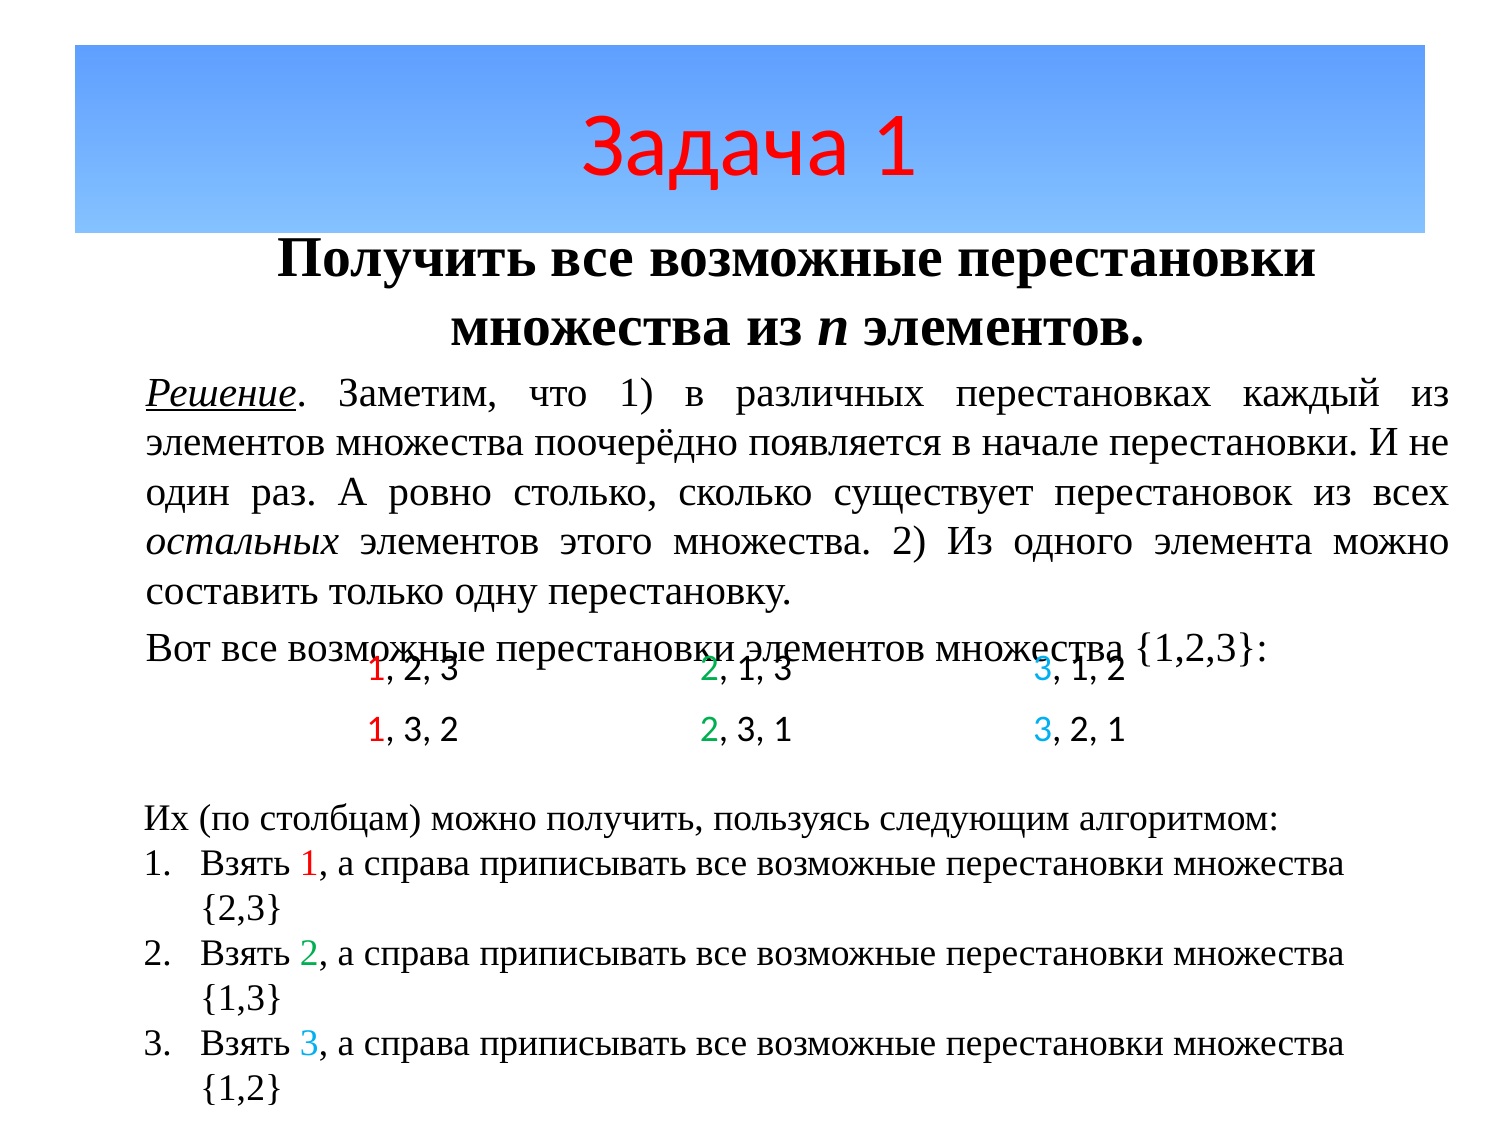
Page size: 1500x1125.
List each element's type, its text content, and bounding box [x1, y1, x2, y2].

table_cell 1, 3, 2 [246, 705, 579, 766]
table_header 1, 2, 3 [246, 645, 579, 705]
list Получить все возможные перестановки множества из n элементов. Решение. Заметим, что 1) в различных перестановках каждый из элементов множества поочерёдно появляется в начале перестановки. И не один раз. А ровно столько, сколько существует перестановок из всех остальных элементов этого множества. 2) Из одного элемента можно составить только одну перестановку. Вот все возможные перестановки элементов множества {1,2,3}: [75, 210, 1465, 680]
table_header 3, 1, 2 [913, 645, 1246, 705]
text_box Их (по столбцам) можно получить, пользуясь следующим алгоритмом: Взять 1, а справа приписывать все возможные перестановки множества {2,3} Взять 2, а справа приписывать все возможные перестановки множества {1,3} Взять 3, а справа приписывать все возможные перестановки множества {1,2} [128, 785, 1454, 1115]
title Задача 1 [75, 45, 1425, 210]
table_cell 3, 2, 1 [913, 705, 1246, 766]
table_header 2, 1, 3 [579, 645, 913, 705]
table_cell 2, 3, 1 [579, 705, 913, 766]
